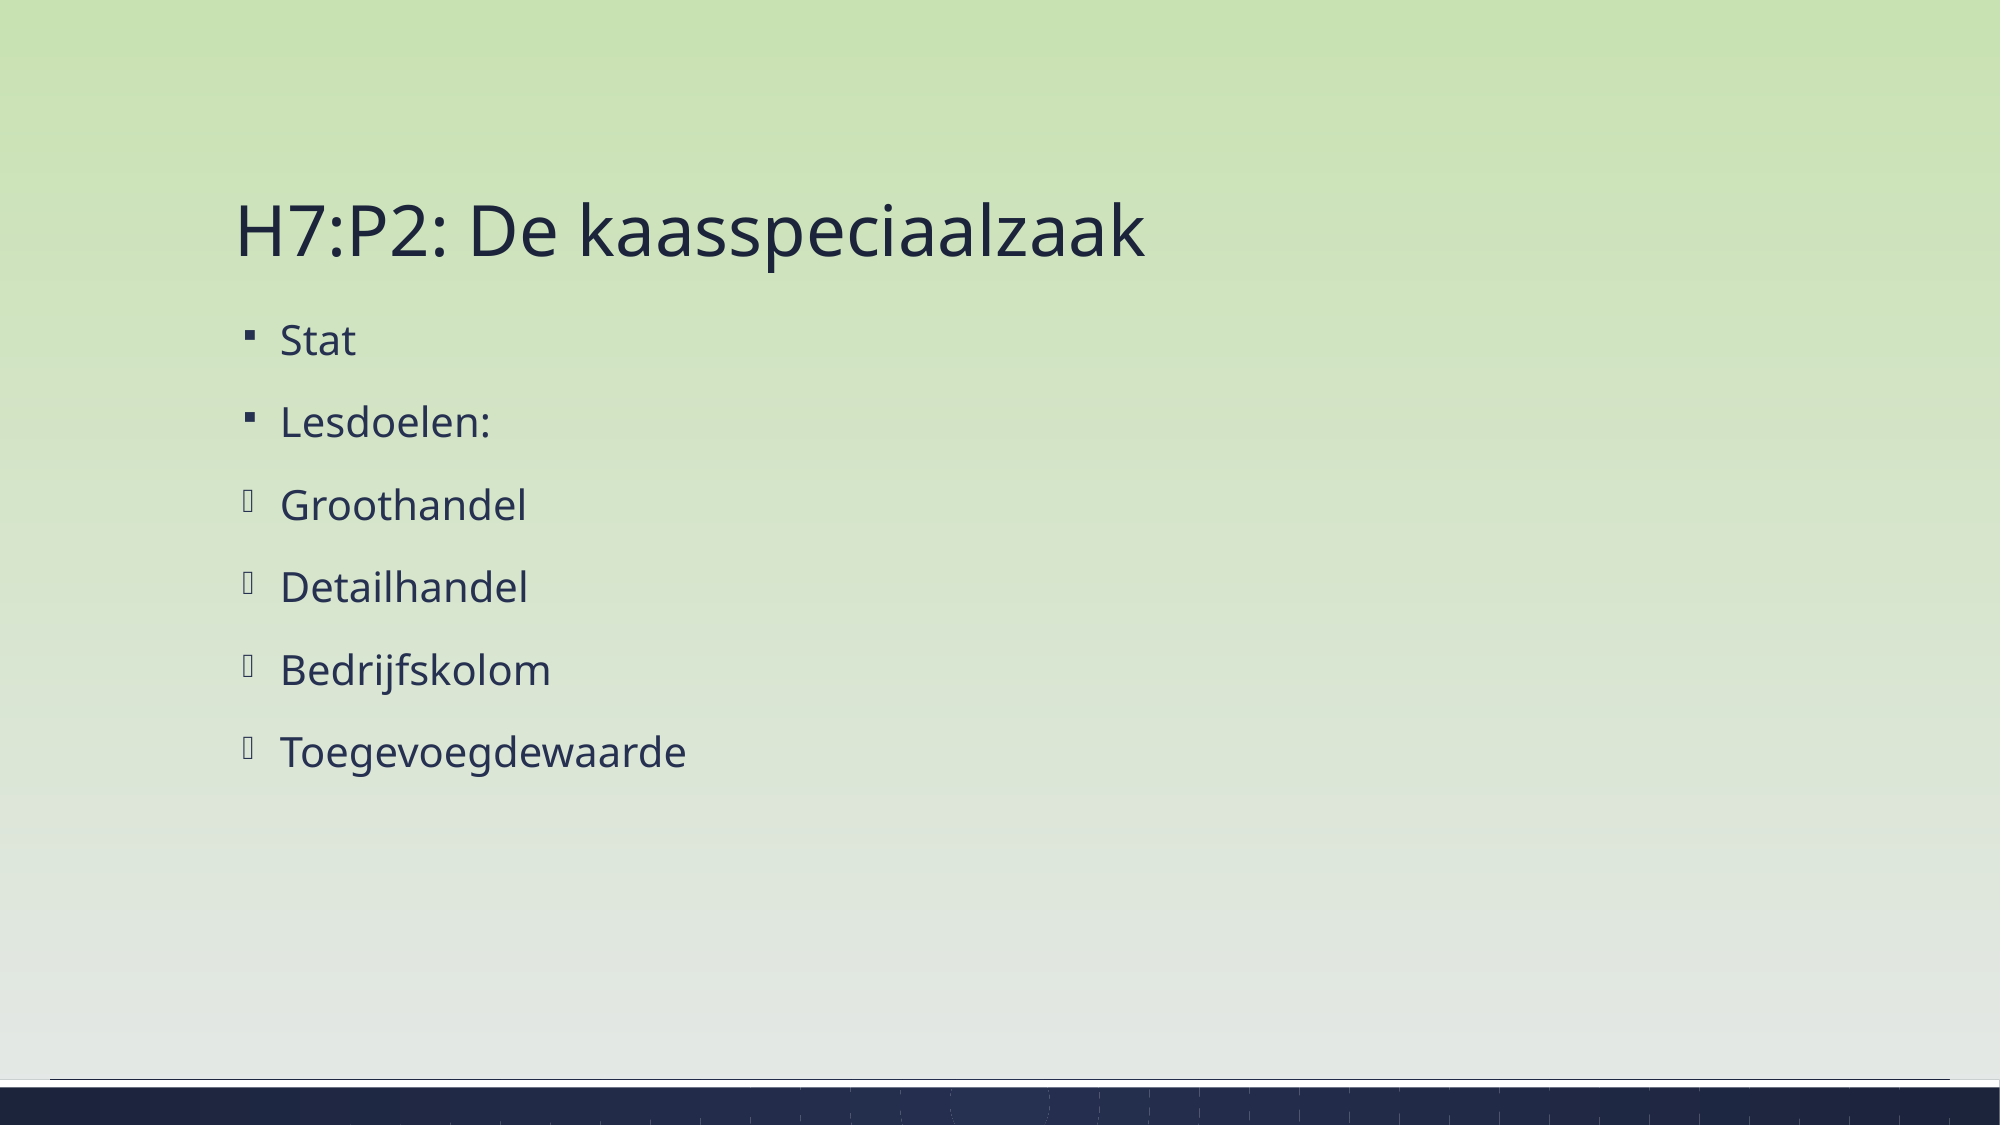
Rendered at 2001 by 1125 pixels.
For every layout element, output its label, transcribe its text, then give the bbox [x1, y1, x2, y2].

list Stat Lesdoelen: Groothandel Detailhandel Bedrijfskolom Toegevoegdewaarde [219, 311, 1780, 990]
title H7:P2: De kaasspeciaalzaak [219, 76, 1780, 279]
